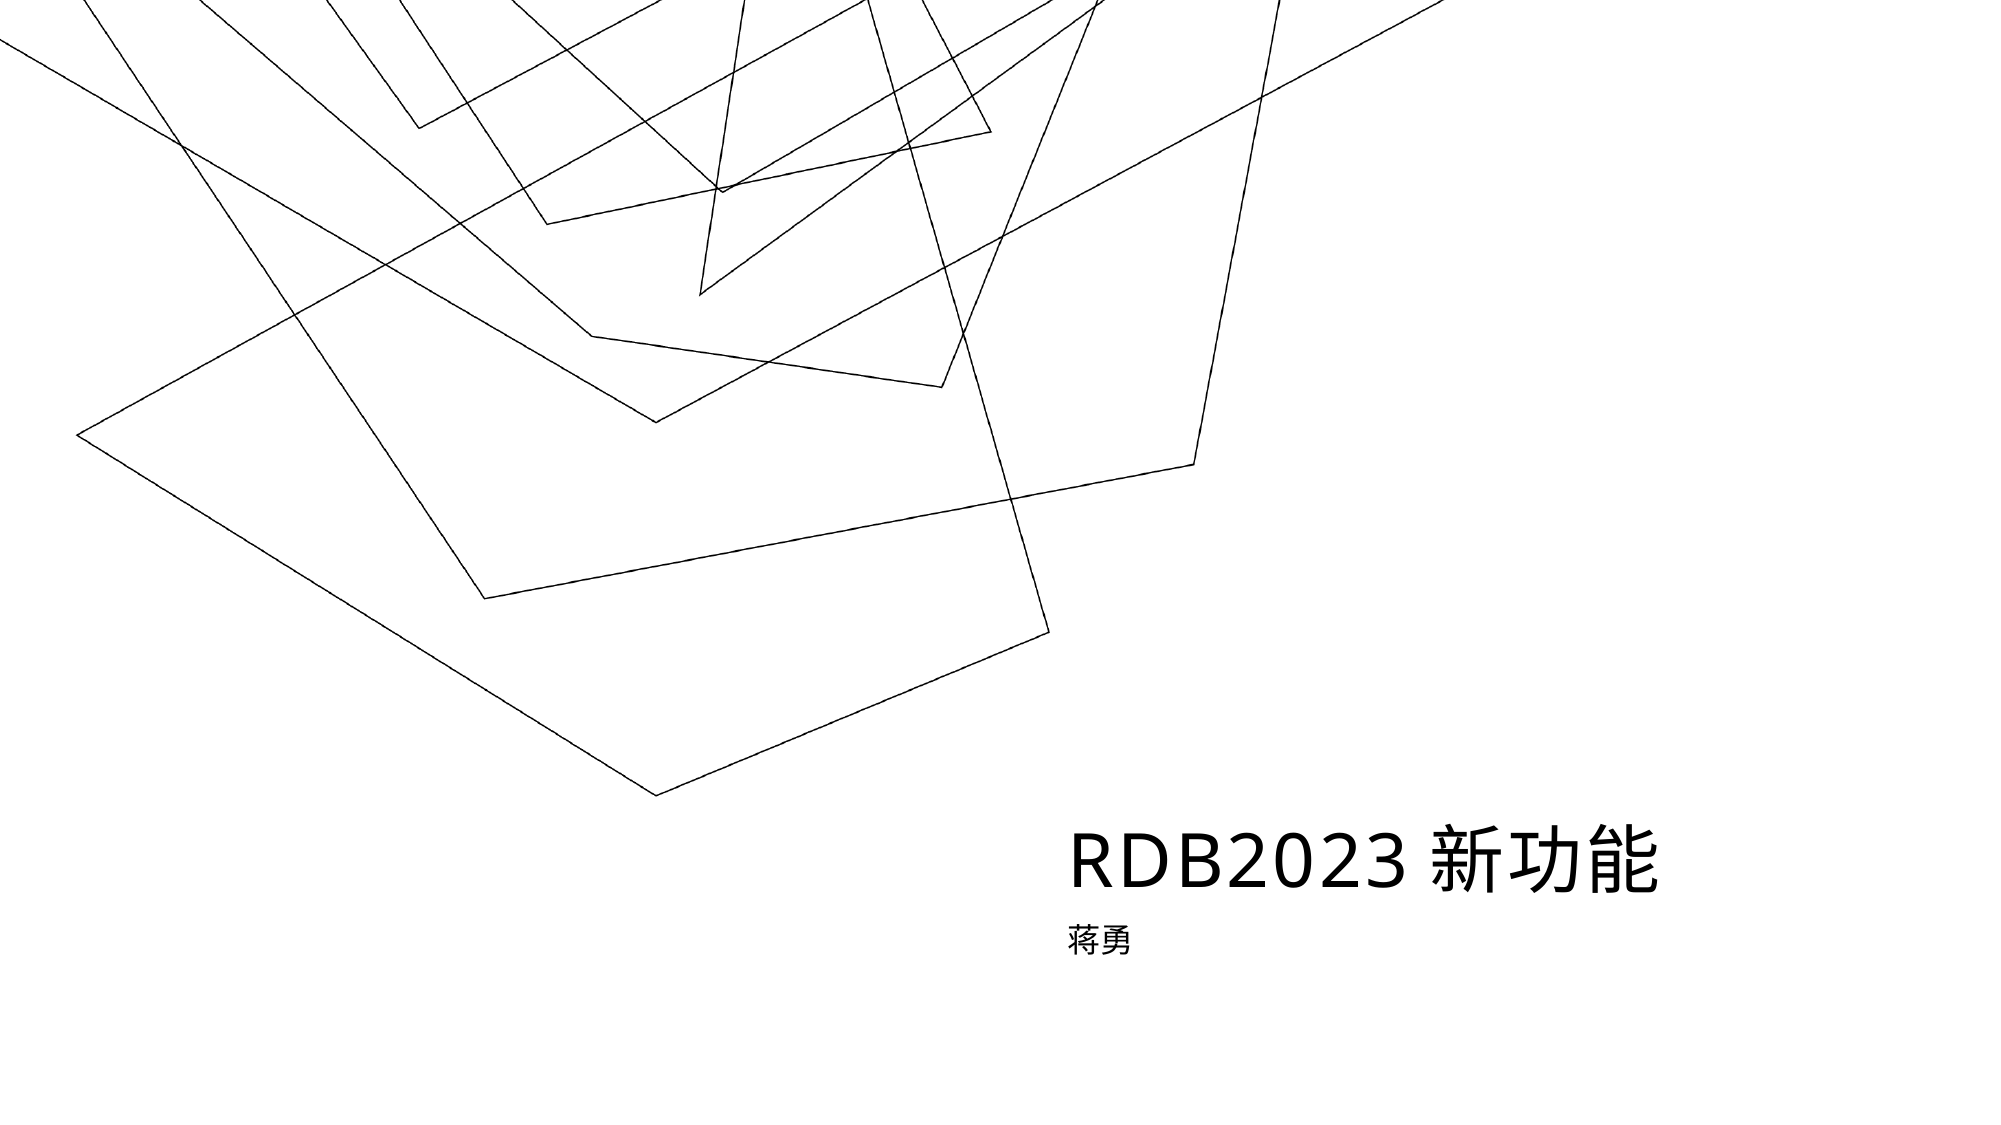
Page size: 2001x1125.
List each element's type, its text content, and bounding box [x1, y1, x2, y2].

picture [0, 0, 1557, 830]
subtitle 蒋勇 [1052, 916, 1864, 982]
title RDB2023新功能 [1052, 727, 1864, 912]
